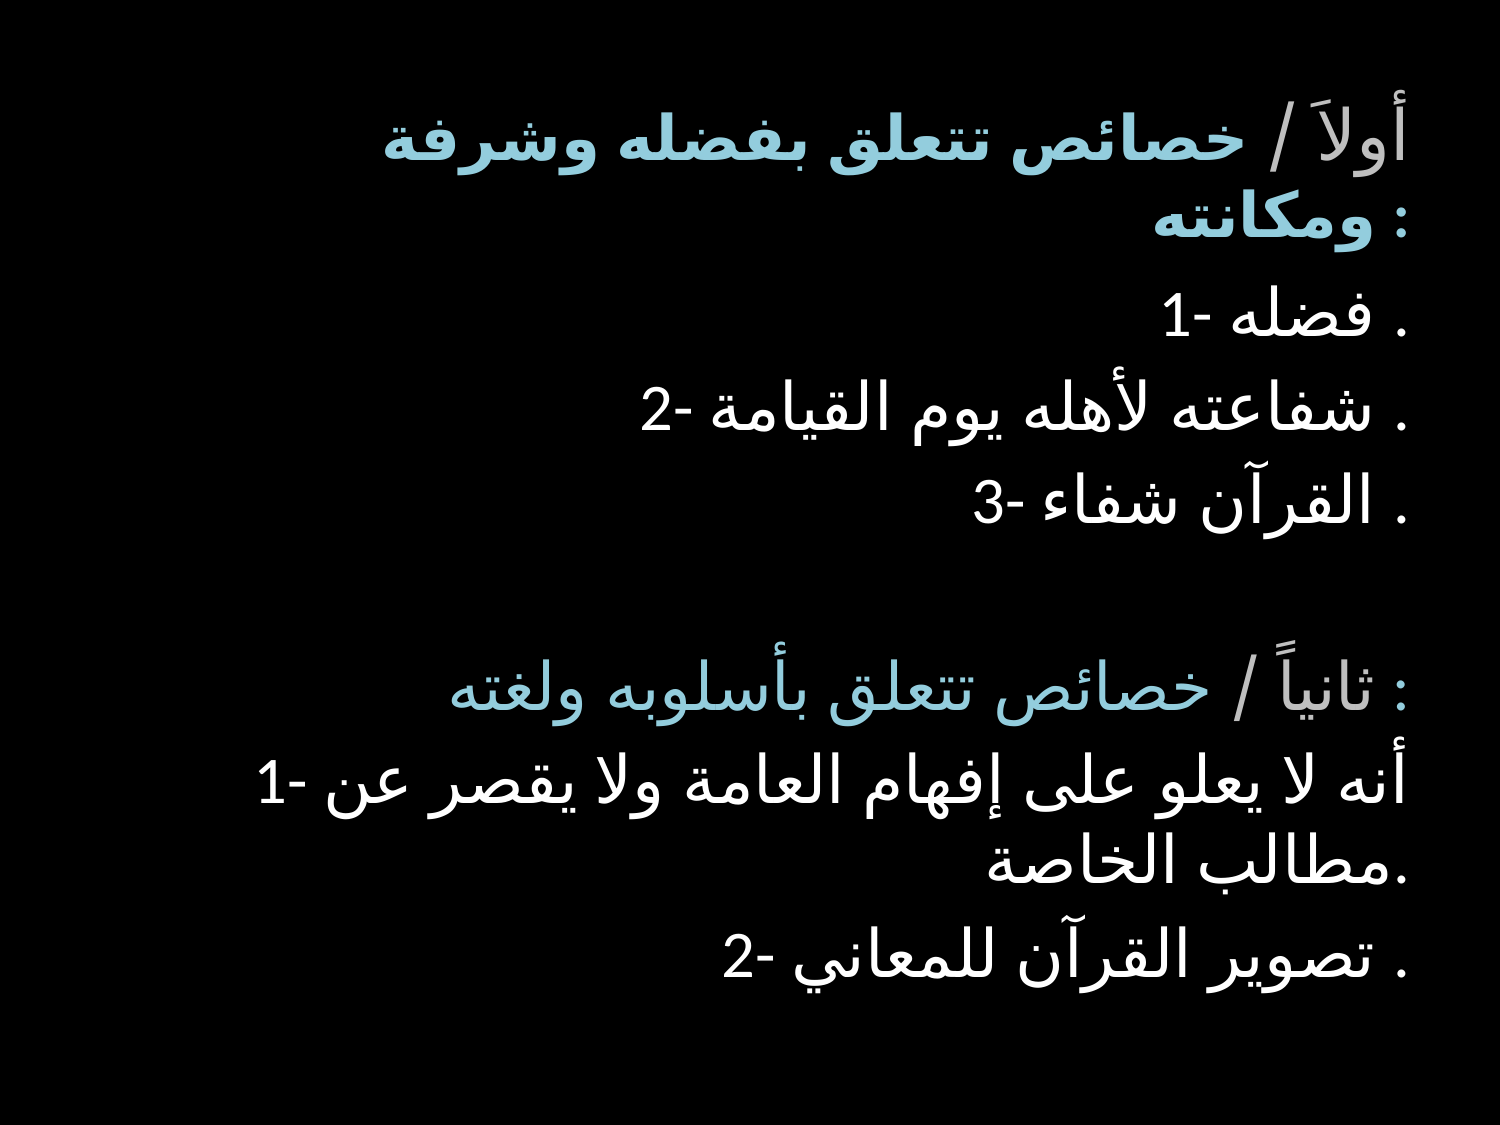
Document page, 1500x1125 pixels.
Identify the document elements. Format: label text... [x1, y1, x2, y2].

list 1- فضله . 2- شفاعته لأهله يوم القيامة . 3- القرآن شفاء . ثانياً / خصائص تتعلق بأسلوبه ولغته : 1- أنه لا يعلو على إفهام العامة ولا يقصر عن مطالب الخاصة. 2- تصوير القرآن للمعاني . [75, 262, 1425, 1005]
title أولاَ / خصائص تتعلق بفضله وشرفة ومكانته : [75, 82, 1425, 258]
